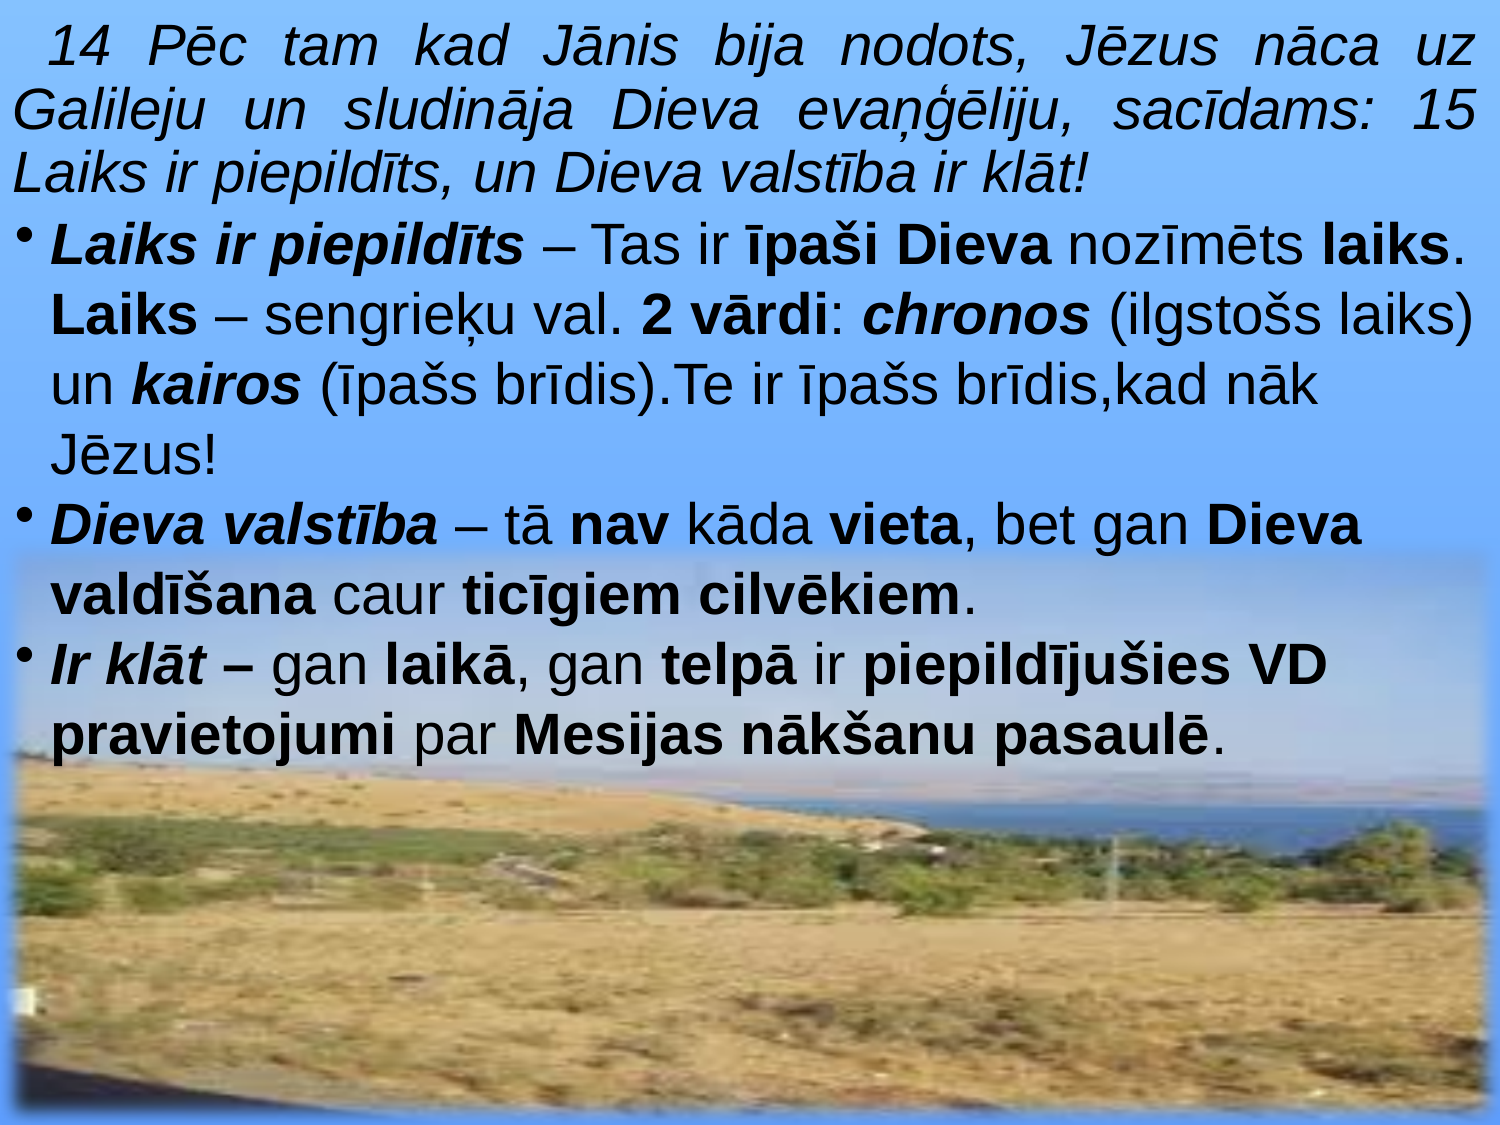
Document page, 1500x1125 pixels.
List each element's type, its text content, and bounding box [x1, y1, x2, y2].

list 14 Pēc tam kad Jānis bija nodots, Jēzus nāca uz Galileju un sludināja Dieva evaņģēliju, sacīdams: 15 Laiks ir piepildīts, un Dieva valstība ir klāt! . [0, 0, 1495, 178]
text_box Laiks ir piepildīts – Tas ir īpaši Dieva nozīmēts laiks. Laiks – sengrieķu val. 2 vārdi: chronos (ilgstošs laiks) un kairos (īpašs brīdis).Te ir īpašs brīdis,kad nāk Jēzus! Dieva valstība – tā nav kāda vieta, bet gan Dieva valdīšana caur ticīgiem cilvēkiem. Ir klāt – gan laikā, gan telpā ir piepildījušies VD pravietojumi par Mesijas nākšanu pasaulē. [0, 199, 1500, 538]
picture [0, 538, 1500, 1125]
